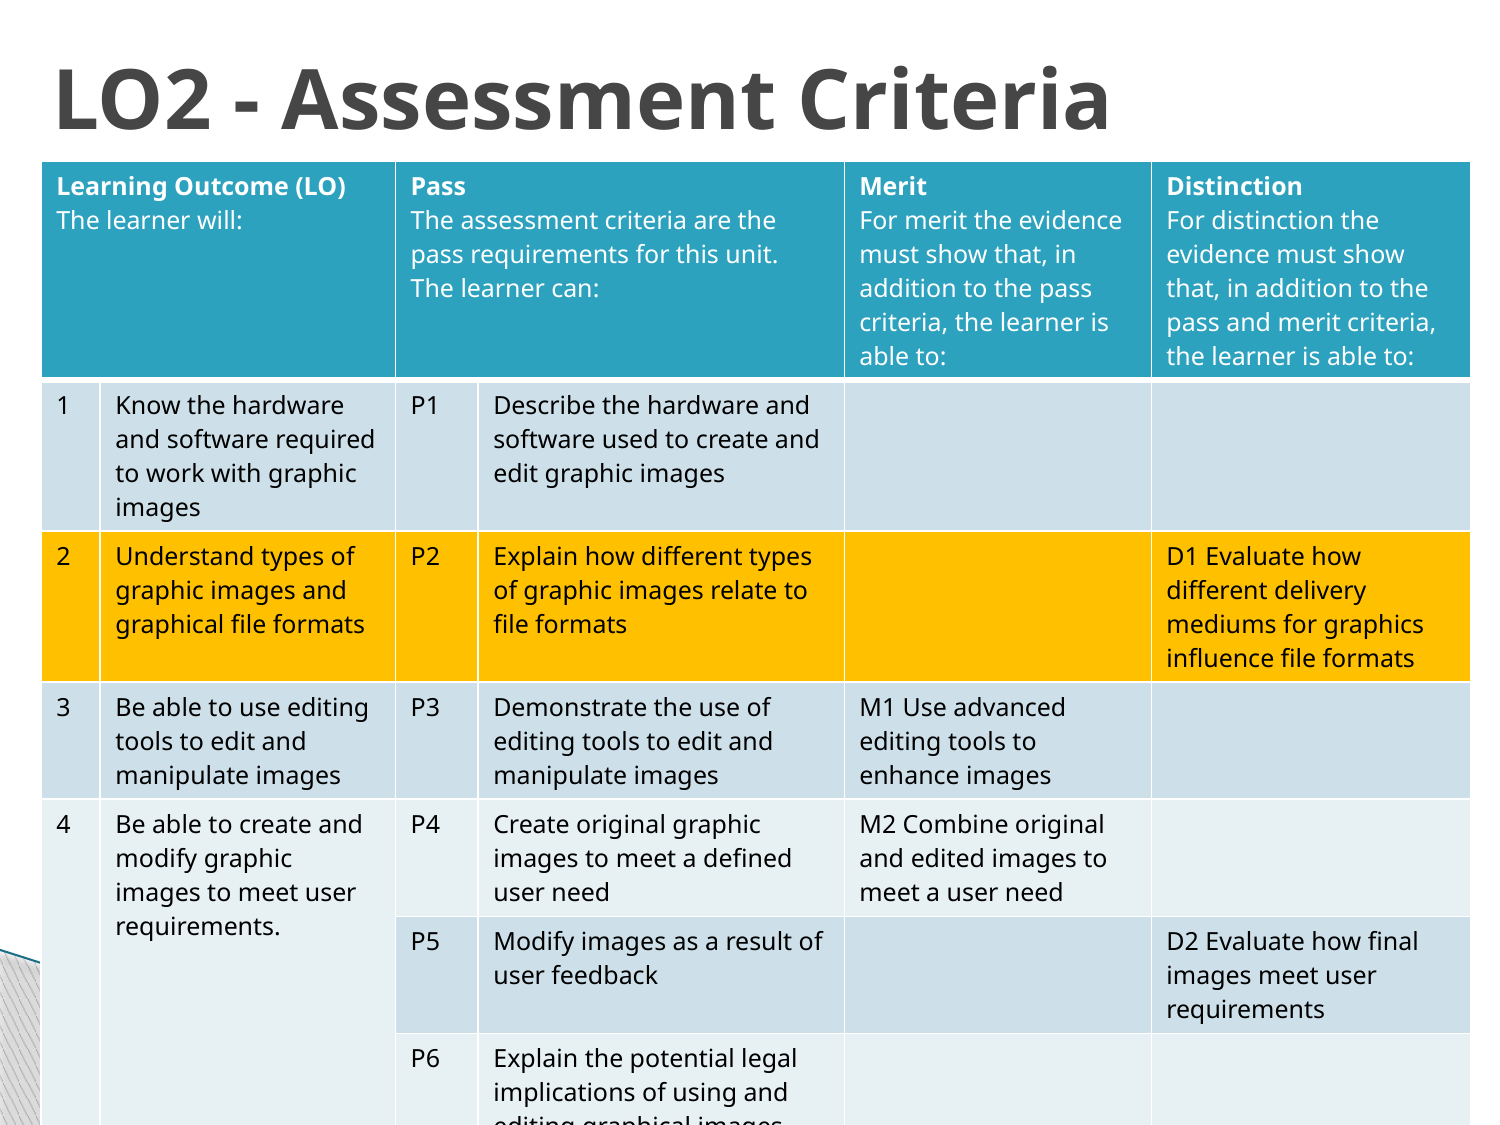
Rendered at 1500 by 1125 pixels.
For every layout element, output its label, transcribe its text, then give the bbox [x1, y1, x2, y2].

title LO2 - Assessment Criteria [37, 19, 1471, 173]
table_cell P1 [396, 383, 477, 530]
table_cell Modify images as a result of user feedback [479, 917, 844, 1033]
table_cell D1 Evaluate how different delivery mediums for graphics influence file formats [1152, 532, 1470, 681]
table_cell [845, 1034, 1151, 1125]
table_cell Explain the potential legal implications of using and editing graphical images [479, 1034, 844, 1125]
table_cell Demonstrate the use of editing tools to edit and manipulate images [479, 683, 844, 798]
table_cell [1152, 1034, 1470, 1125]
table_cell P4 [396, 800, 477, 916]
table_cell M1 Use advanced editing tools to enhance images [845, 683, 1151, 798]
table_header Merit For merit the evidence must show that, in addition to the pass criteria, the learner is able to: [845, 173, 1151, 377]
table_header Distinction For distinction the evidence must show that, in addition to the pass and merit criteria, the learner is able to: [1152, 173, 1470, 377]
table_cell P5 [396, 917, 477, 1033]
table_cell Be able to create and modify graphic images to meet user requirements. [101, 800, 395, 1125]
table_cell P6 [396, 1034, 477, 1125]
table_header Pass The assessment criteria are the pass requirements for this unit. The learner can: [396, 173, 844, 377]
table_cell [845, 532, 1151, 681]
table_cell [1152, 683, 1470, 798]
table_cell M2 Combine original and edited images to meet a user need [845, 800, 1151, 916]
table_cell Explain how different types of graphic images relate to file formats [479, 532, 844, 681]
table_cell P3 [396, 683, 477, 798]
table_cell [845, 917, 1151, 1033]
table_header Learning Outcome (LO) The learner will: [42, 173, 395, 377]
table_cell Create original graphic images to meet a defined user need [479, 800, 844, 916]
table_cell [1152, 800, 1470, 916]
table_cell D2 Evaluate how final images meet user requirements [1152, 917, 1470, 1033]
table_cell 1 [42, 383, 99, 530]
table_cell Be able to use editing tools to edit and manipulate images [101, 683, 395, 798]
table_cell P2 [396, 532, 477, 681]
table_cell [1152, 383, 1470, 530]
table_cell Understand types of graphic images and graphical file formats [101, 532, 395, 681]
table_cell 3 [42, 683, 99, 798]
table_cell [845, 383, 1151, 530]
table_cell 2 [42, 532, 99, 681]
table_cell Describe the hardware and software used to create and edit graphic images [479, 383, 844, 530]
table_cell Know the hardware and software required to work with graphic images [101, 383, 395, 530]
table_cell 4 [42, 800, 99, 1125]
